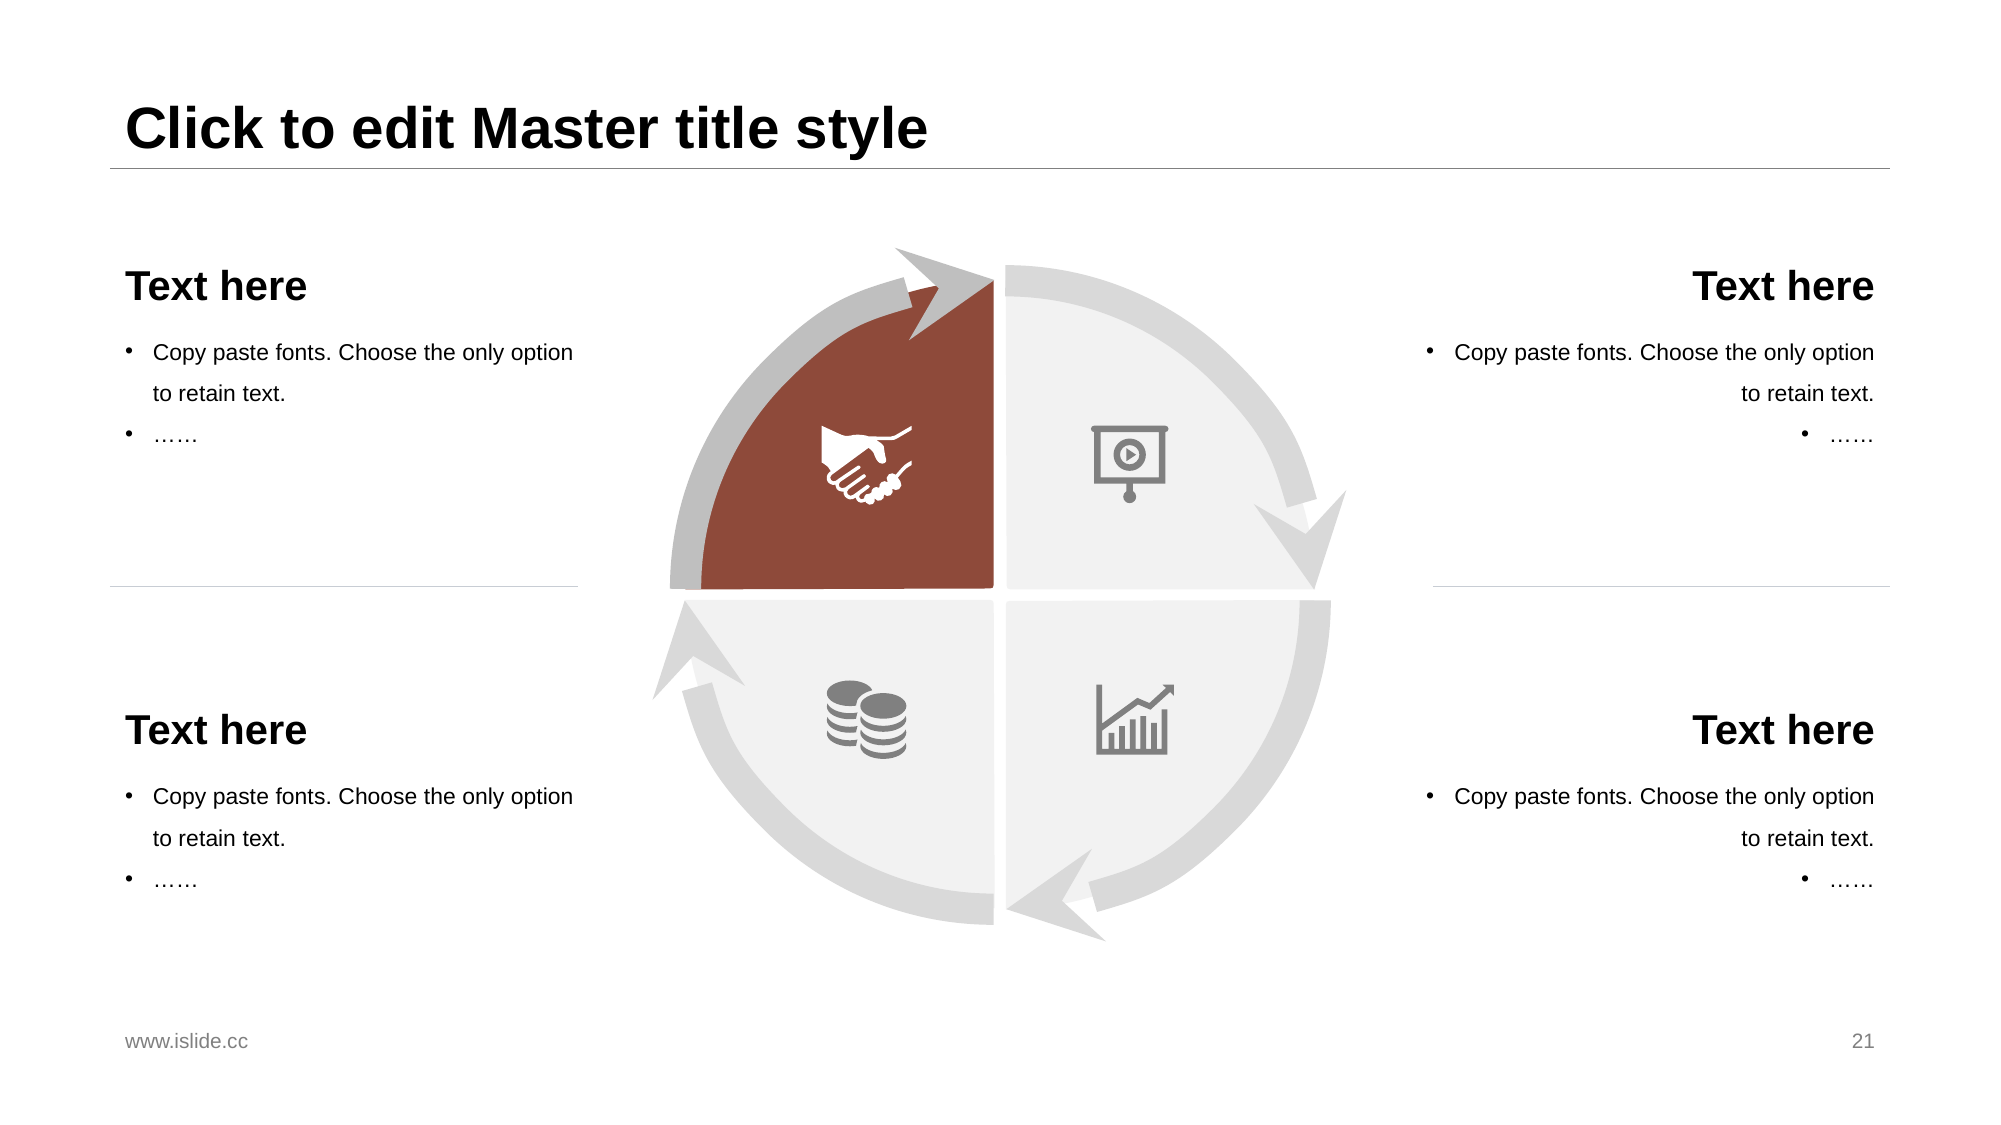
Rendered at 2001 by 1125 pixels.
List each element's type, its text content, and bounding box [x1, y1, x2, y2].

slide_number 21 [1412, 1023, 1890, 1058]
title Click to edit Master title style [109, 0, 1890, 169]
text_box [109, 243, 1890, 935]
footer www.islide.cc [109, 1023, 790, 1058]
